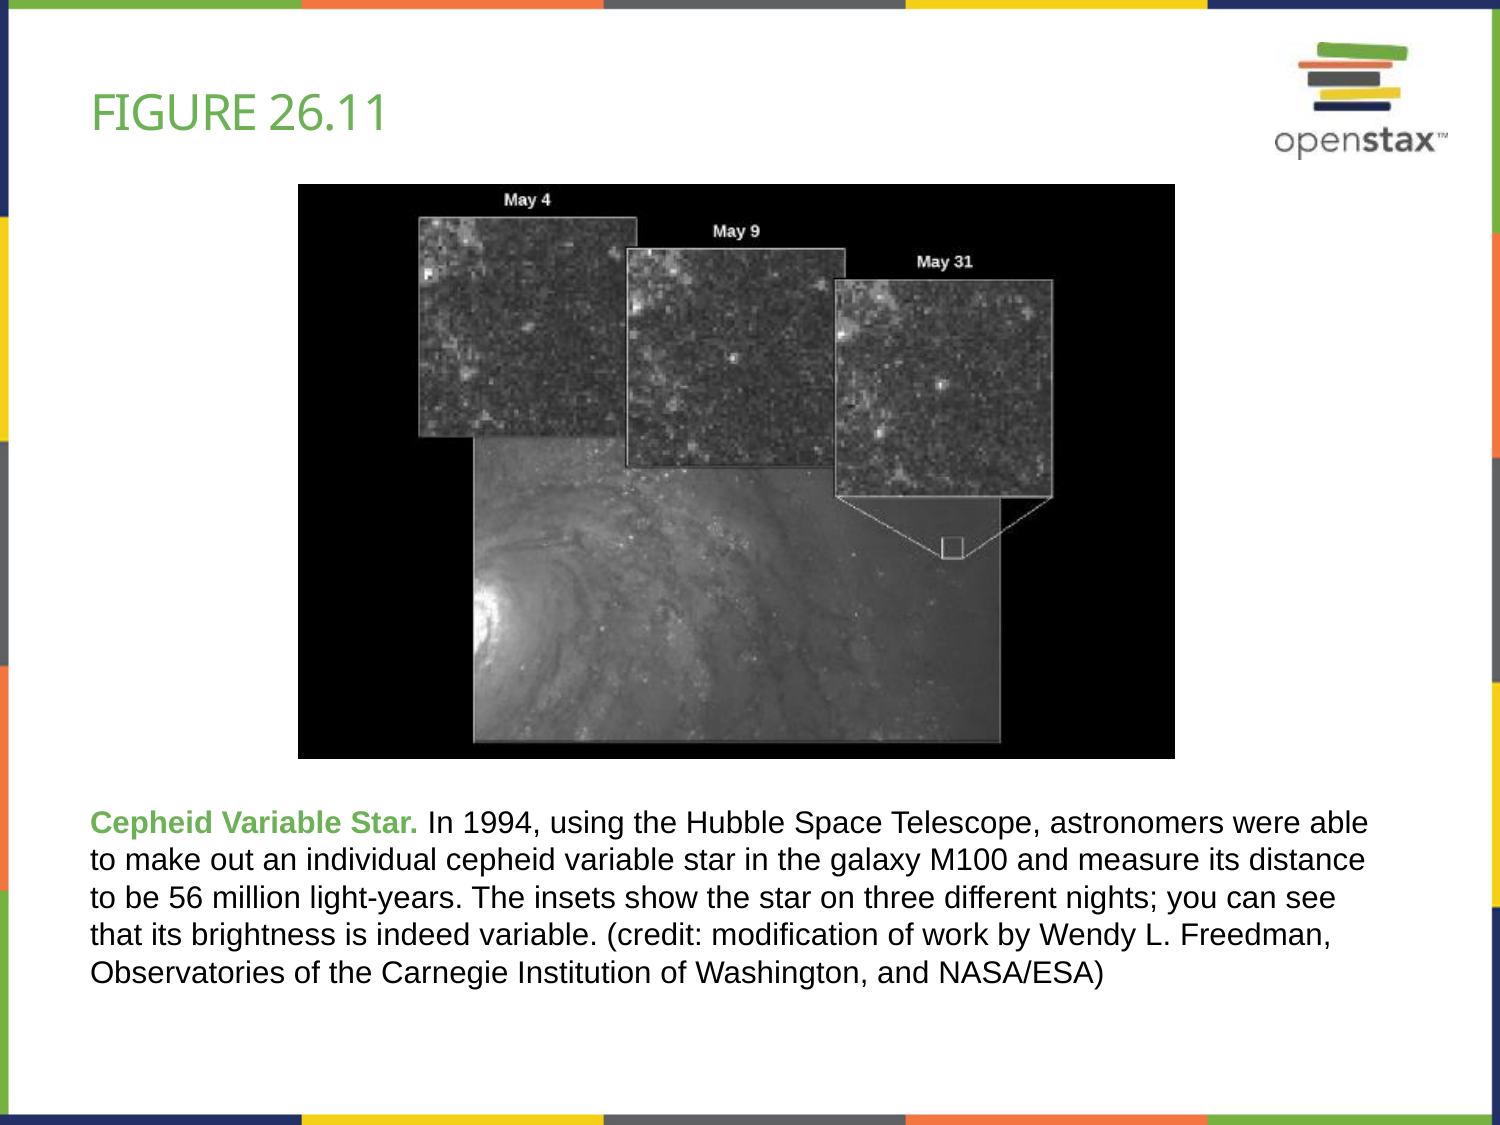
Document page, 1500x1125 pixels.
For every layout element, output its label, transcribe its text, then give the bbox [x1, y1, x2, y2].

picture [0, 0, 1500, 1125]
title Figure 26.11 [75, 39, 1275, 148]
list Cepheid Variable Star. In 1994, using the Hubble Space Telescope, astronomers were able to make out an individual cepheid variable star in the galaxy M100 and measure its distance to be 56 million light-years. The insets show the star on three different nights; you can see that its brightness is indeed variable. (credit: modification of work by Wendy L. Freedman, Observatories of the Carnegie Institution of Washington, and NASA/ESA) [75, 794, 1398, 986]
